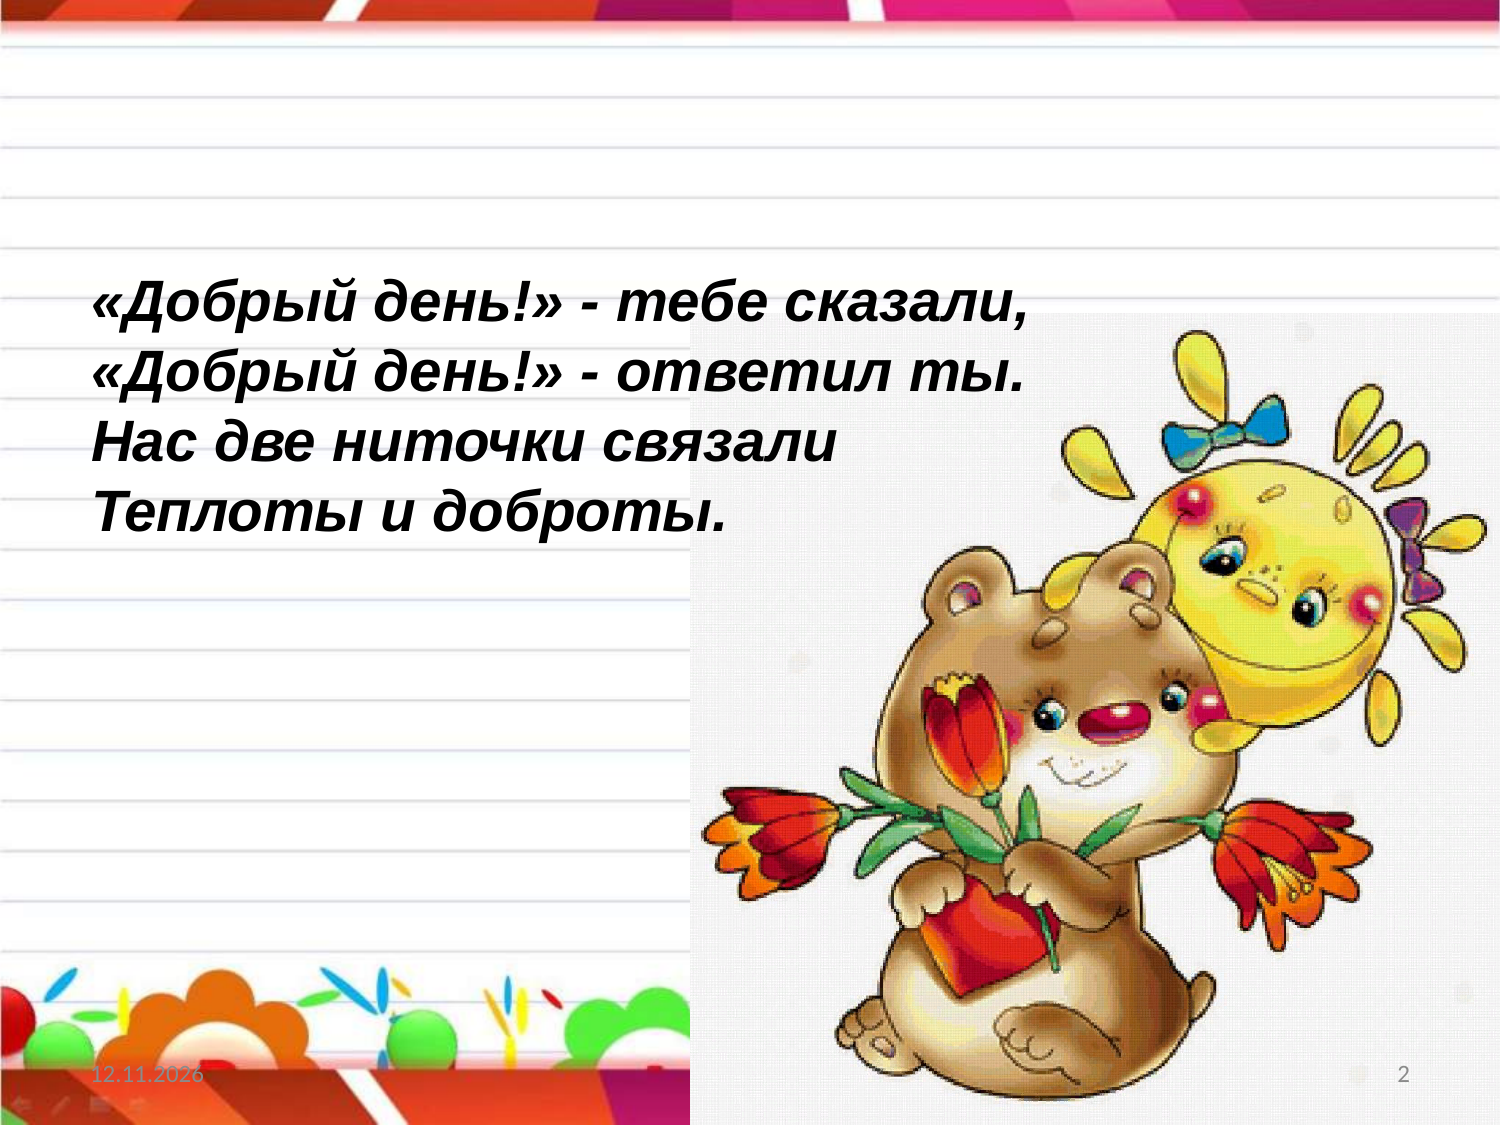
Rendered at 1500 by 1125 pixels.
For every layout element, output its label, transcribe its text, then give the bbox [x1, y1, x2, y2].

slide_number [75, 1042, 425, 1103]
text_box «Добрый день!» - тебе сказали, «Добрый день!» - ответил ты. Нас две ниточки связали Теплоты и доброты. [76, 255, 1457, 550]
picture [0, 0, 1500, 1125]
